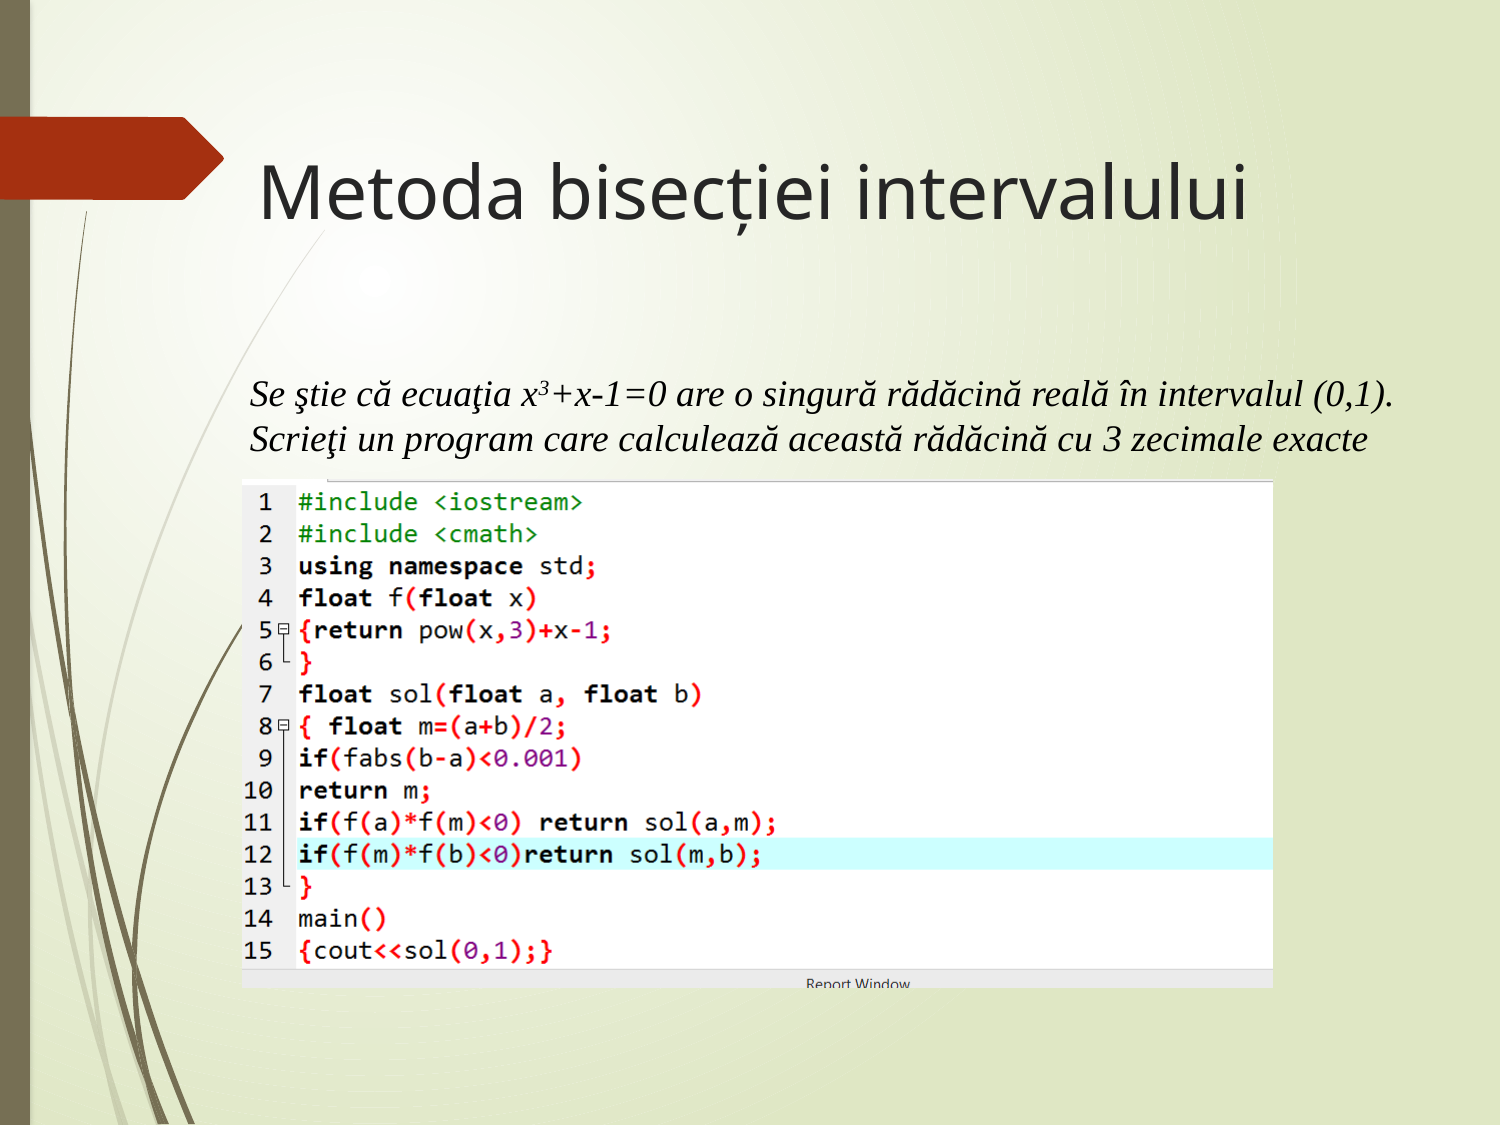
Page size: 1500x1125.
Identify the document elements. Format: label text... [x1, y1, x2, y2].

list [241, 479, 1274, 988]
text_box Se ştie că ecuaţia x3+x-1=0 are o singură rădăcină reală în intervalul (0,1). Scrieţi un program care calculează această rădăcină cu 3 zecimale exacte [235, 361, 1420, 467]
title Metoda bisecţiei intervalului [242, 137, 1323, 348]
